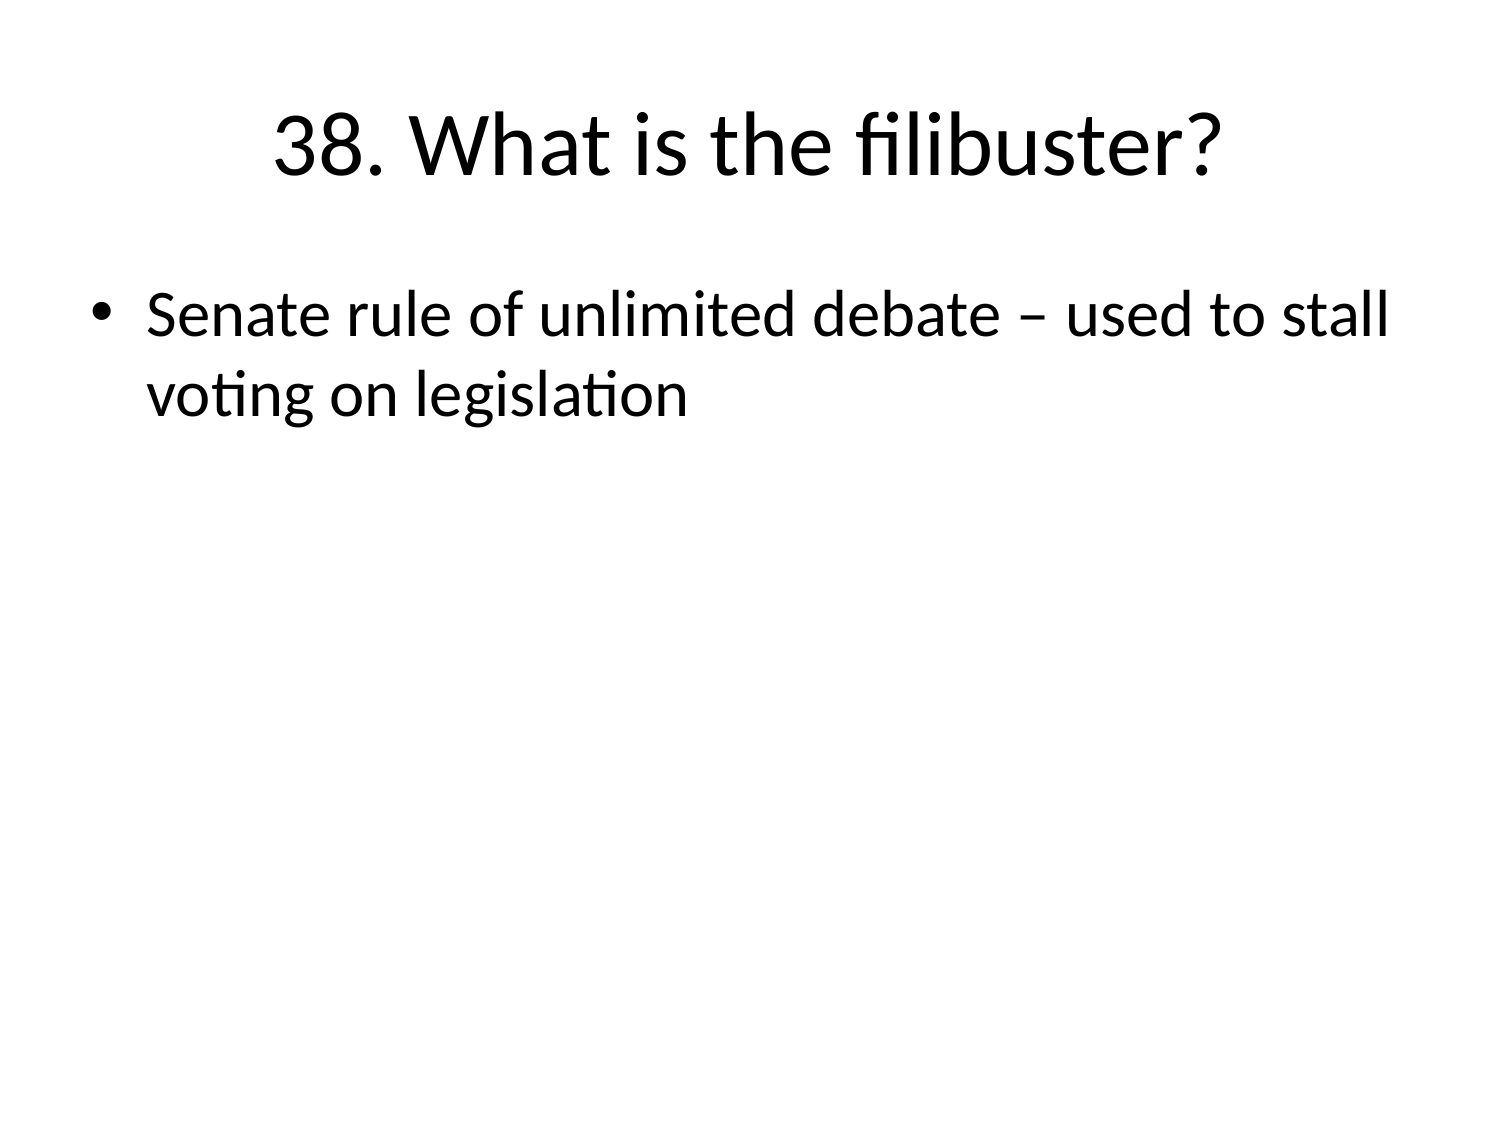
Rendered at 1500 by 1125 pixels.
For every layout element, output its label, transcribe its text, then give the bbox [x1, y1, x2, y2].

list Senate rule of unlimited debate – used to stall voting on legislation [75, 262, 1425, 1005]
title 38. What is the filibuster? [75, 45, 1425, 233]
